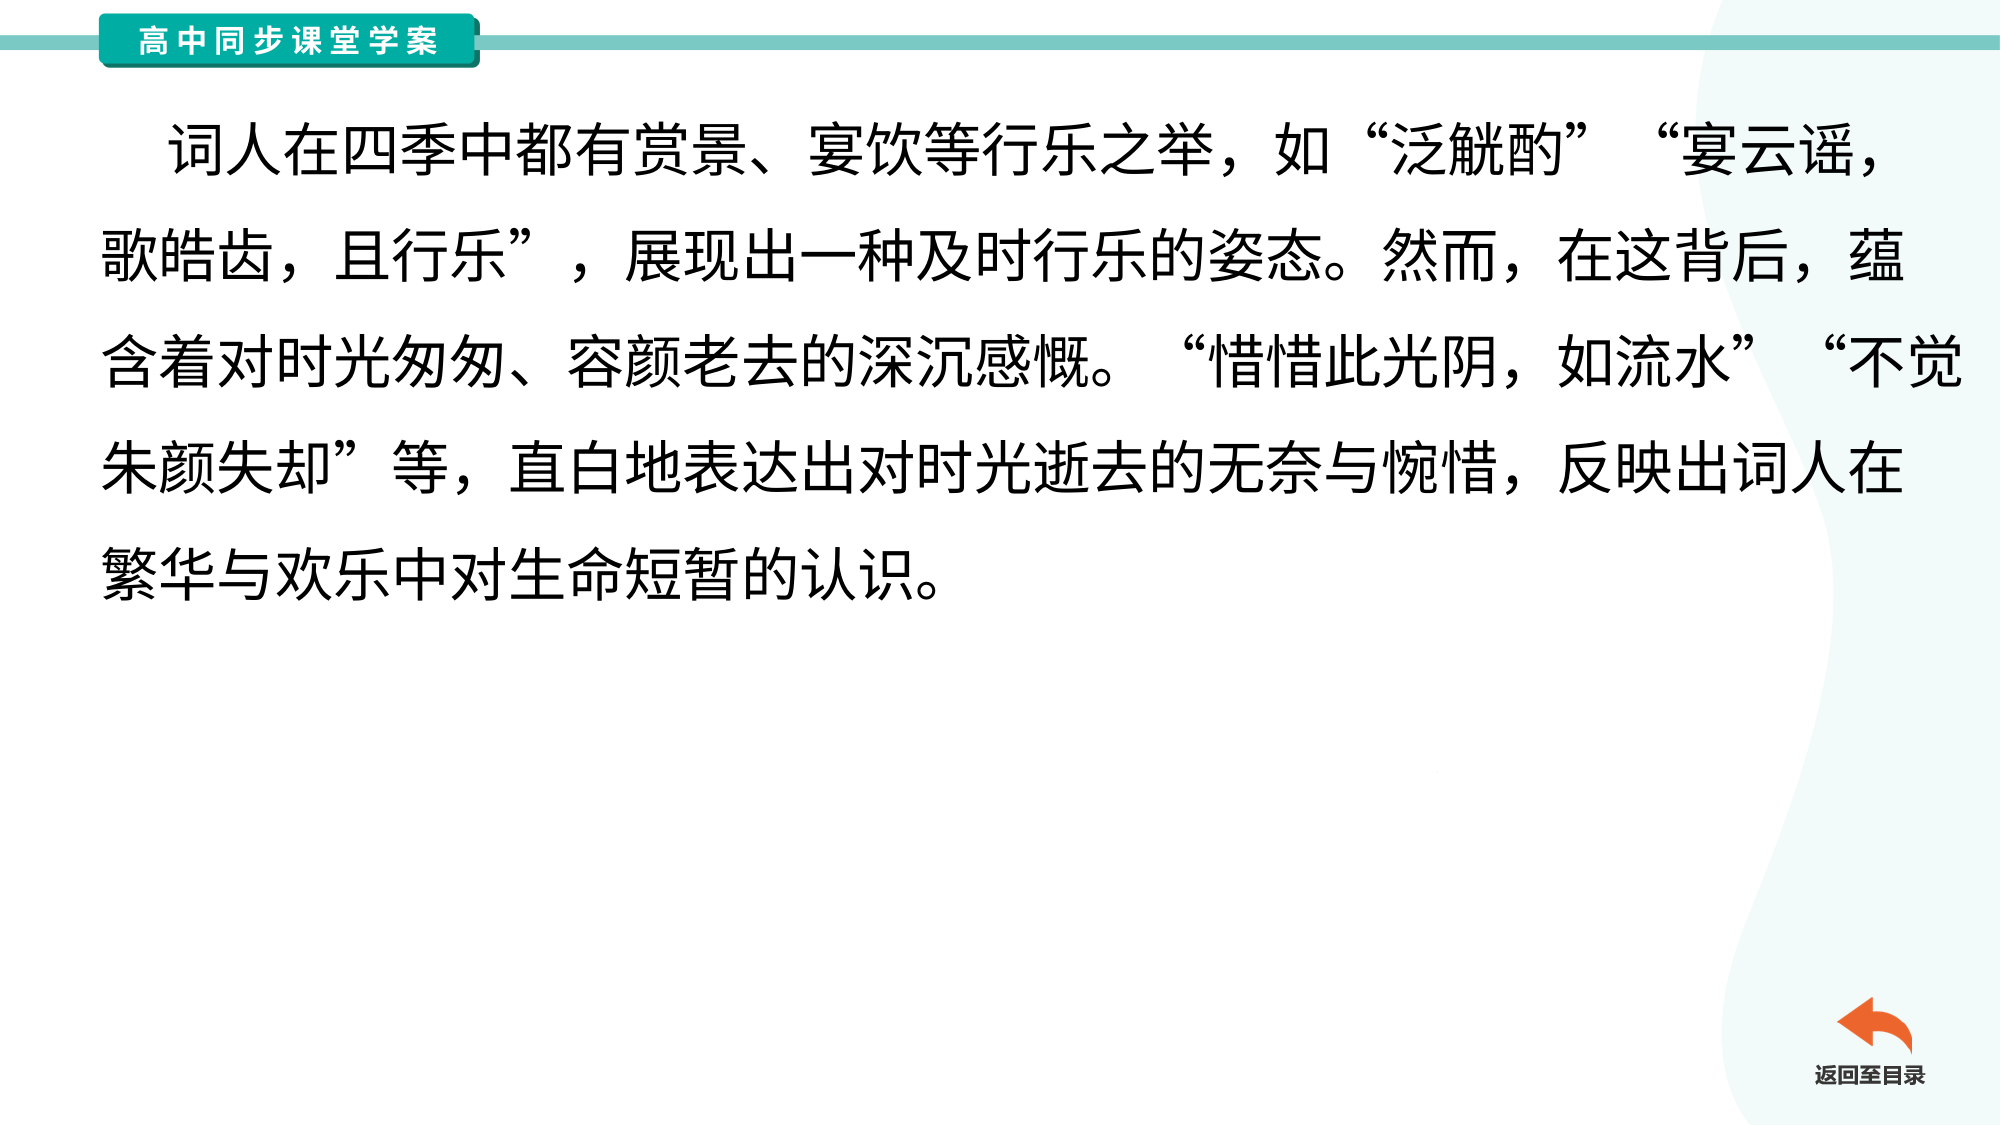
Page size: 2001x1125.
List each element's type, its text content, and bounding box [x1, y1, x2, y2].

text_box 词人在四季中都有赏景、宴饮等行乐之举，如“泛觥酌”“宴云谣， 歌皓齿，且行乐”，展现出一种及时行乐的姿态。然而，在这背后，蕴 含着对时光匆匆、容颜老去的深沉感慨。“惜惜此光阴，如流水”“不觉 朱颜失却”等，直白地表达出对时光逝去的无奈与惋惜，反映出词人在 繁华与欢乐中对生命短暂的认识。 [100, 76, 1899, 608]
picture [0, 0, 2000, 1125]
